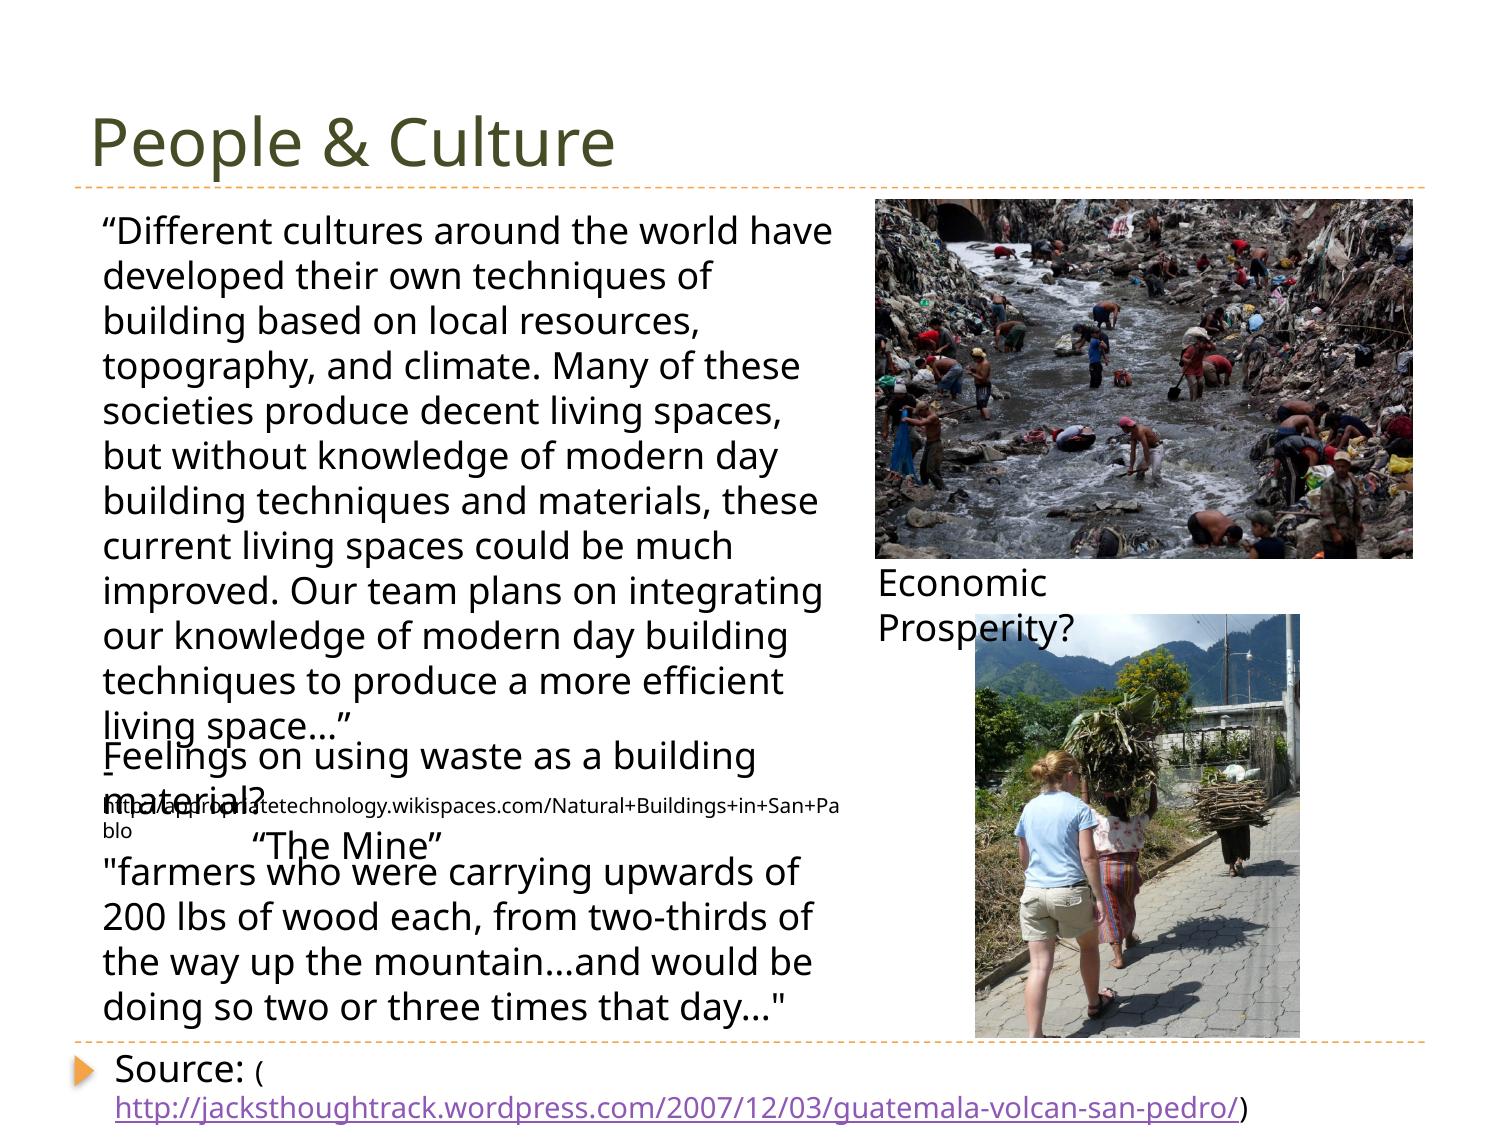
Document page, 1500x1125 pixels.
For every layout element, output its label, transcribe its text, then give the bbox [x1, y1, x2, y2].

text_box Economic Prosperity? [862, 551, 1263, 657]
text_box Feelings on using waste as a building material? “The Mine” [87, 724, 925, 875]
text_box "farmers who were carrying upwards of 200 lbs of wood each, from two-thirds of the way up the mountain…and would be doing so two or three times that day..." [87, 875, 875, 1036]
text_box Source: (http://jacksthoughtrack.wordpress.com/2007/12/03/guatemala-volcan-san-pedro/) [99, 1037, 1363, 1125]
text_box “Different cultures around the world have developed their own techniques of building based on local resources, topography, and climate. Many of these societies produce decent living spaces, but without knowledge of modern day building techniques and materials, these current living spaces could be much improved. Our team plans on integrating our knowledge of modern day building techniques to produce a more efficient living space…” - http://appropriatetechnology.wikispaces.com/Natural+Buildings+in+San+Pablo [87, 199, 863, 724]
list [974, 614, 1301, 1038]
picture [874, 199, 1413, 559]
title People & Culture [75, 24, 1425, 188]
